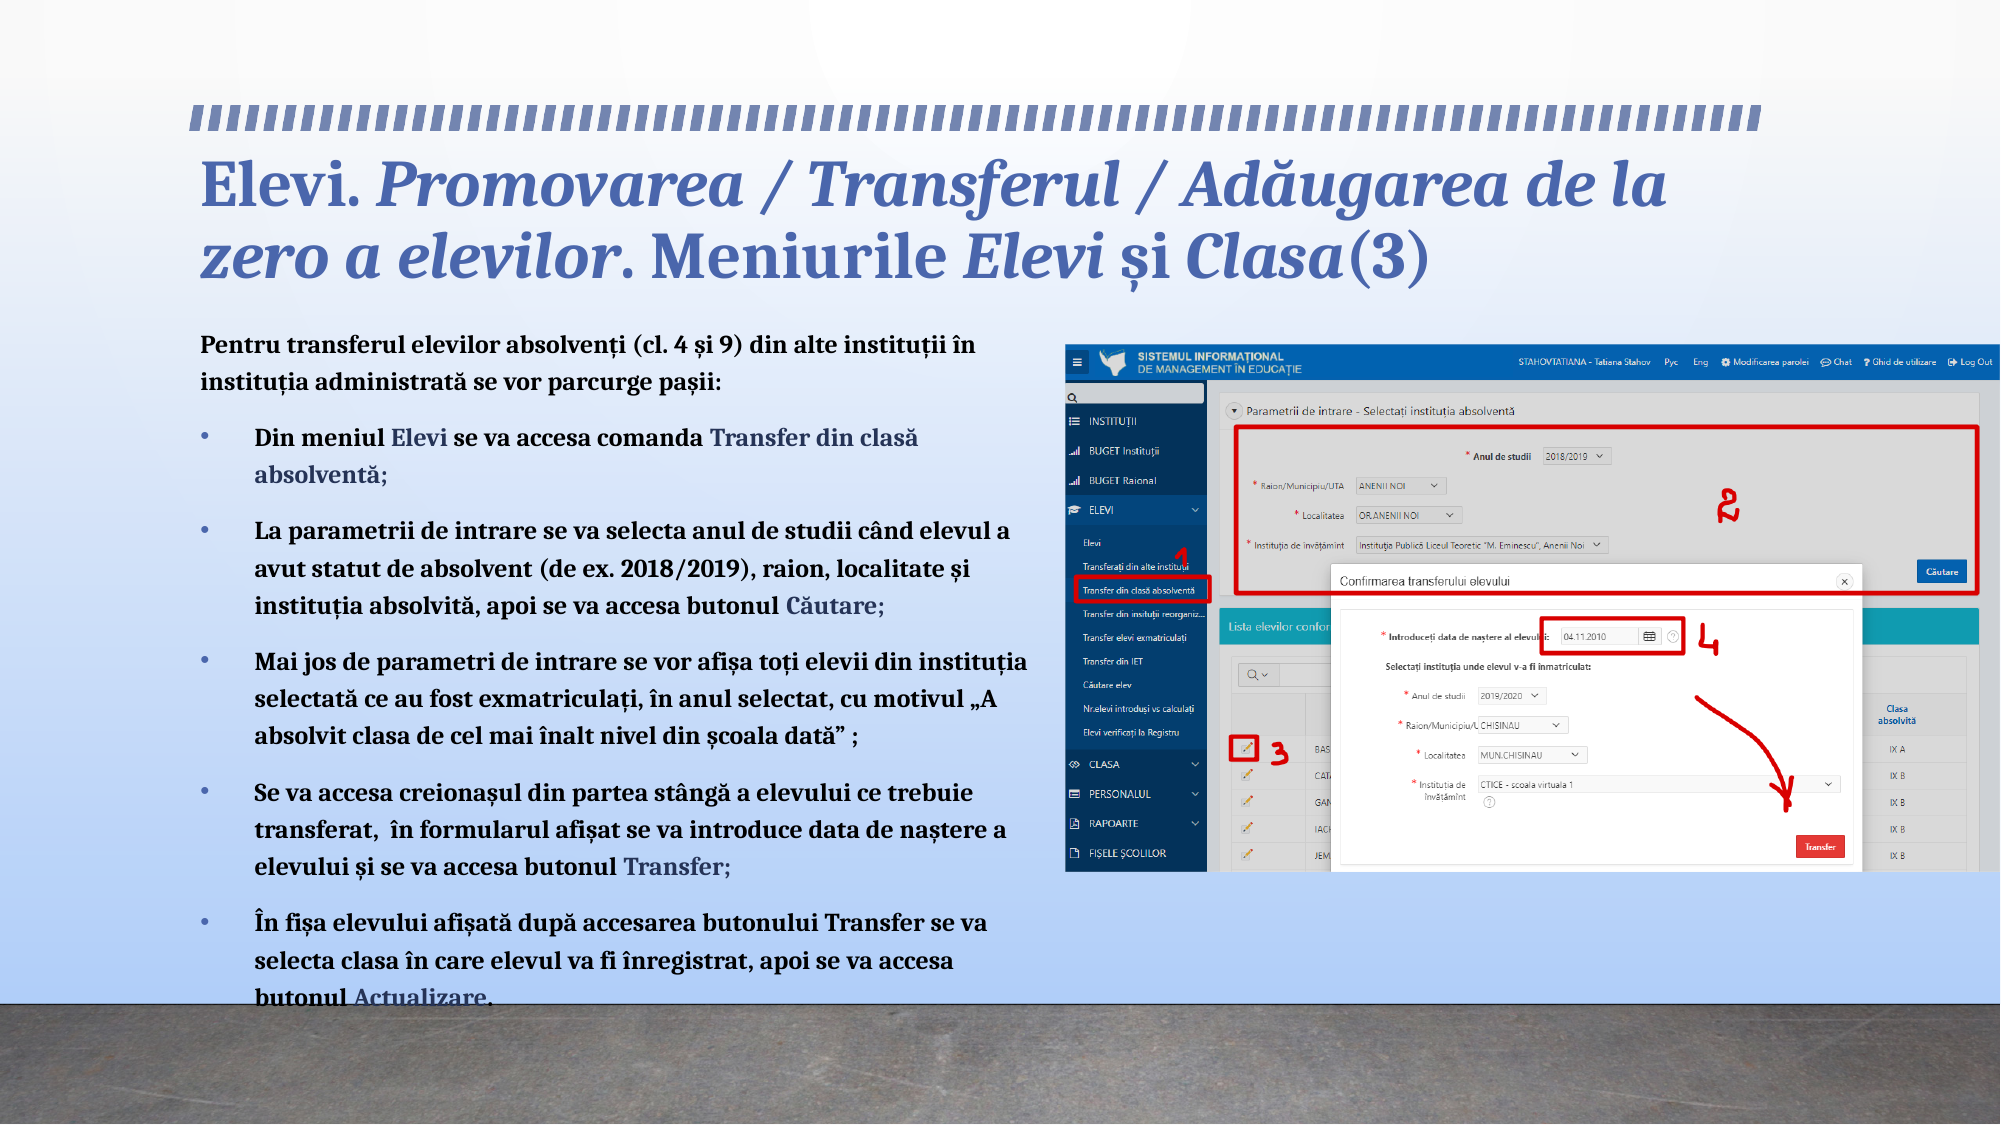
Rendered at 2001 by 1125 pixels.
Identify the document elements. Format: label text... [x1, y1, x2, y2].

list Pentru transferul elevilor absolvenți (cl. 4 și 9) din alte instituții în instituția administrată se vor parcurge pașii: Din meniul Elevi se va accesa comanda Transfer din clasă absolventă; La parametrii de intrare se va selecta anul de studii când elevul a avut statut de absolvent (de ex. 2018/2019), raion, localitate și instituția absolvită, apoi se va accesa butonul Căutare; Mai jos de parametri de intrare se vor afișa toți elevii din instituția selectată ce au fost exmatriculați, în anul selectat, cu motivul „A absolvit clasa de cel mai înalt nivel din școala dată” ; Se va accesa creionașul din partea stângă a elevului ce trebuie transferat, în formularul afișat se va introduce data de naștere a elevului și se va accesa butonul Transfer; În fișa elevului afișată după accesarea butonului Transfer se va selecta clasa în care elevul va fi înregistrat, apoi se va accesa butonul Actualizare. [185, 313, 1066, 1027]
picture [0, 1004, 2000, 1124]
picture [1065, 344, 2000, 872]
title Elevi. Promovarea / Transferul / Adăugarea de la zero a elevilor. Meniurile Elevi și Clasa(3) [185, 141, 1761, 314]
